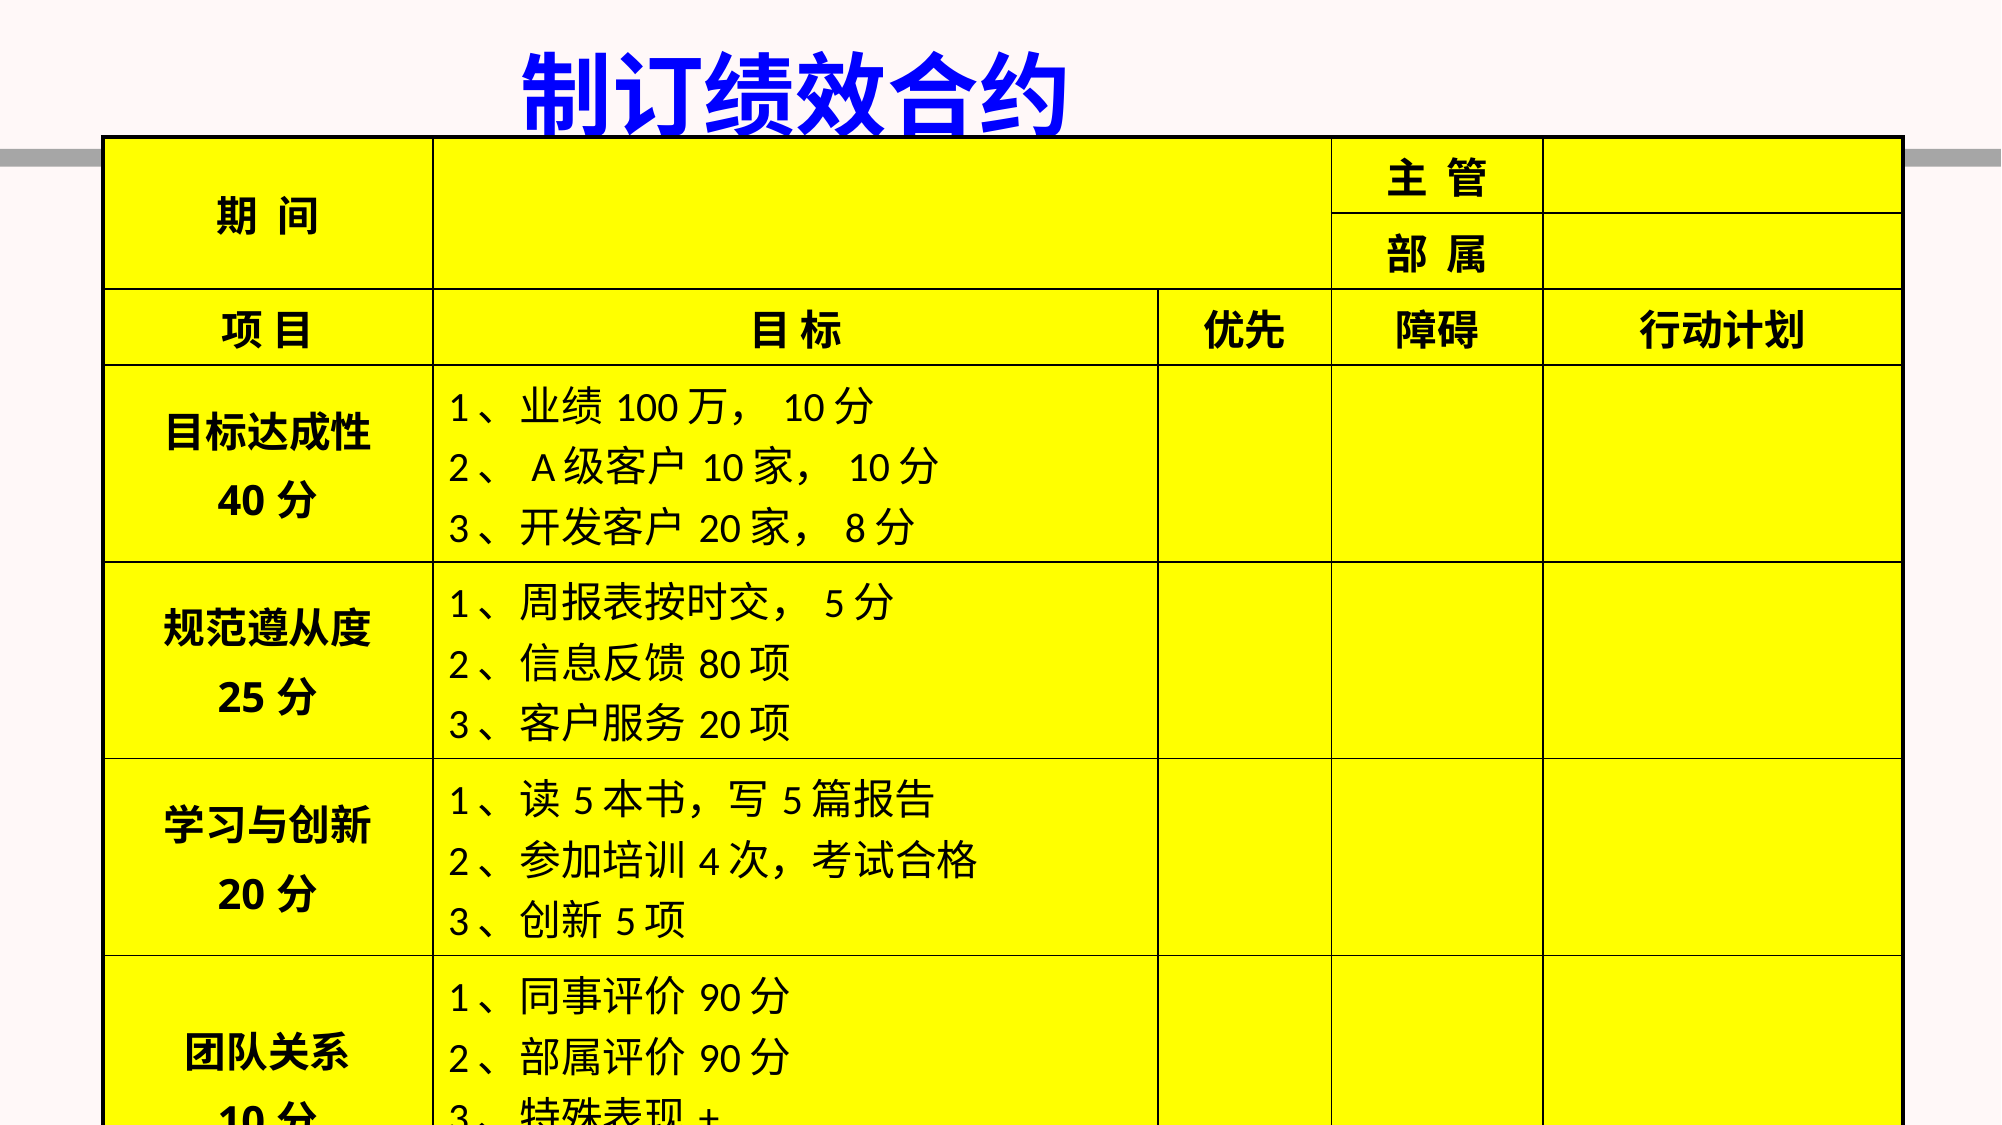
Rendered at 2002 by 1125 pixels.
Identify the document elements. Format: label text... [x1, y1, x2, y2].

table_header [1544, 139, 1901, 212]
table_cell [1332, 563, 1542, 758]
table_cell 1、业绩100万，10分 2、A级客户10家，10分 3、开发客户20家，8分 [434, 366, 1157, 561]
table_cell 1、周报表按时交，5分 2、信息反馈80项 3、客户服务20项 [434, 563, 1157, 758]
table_cell [1544, 366, 1901, 561]
table_cell [1332, 366, 1542, 561]
table_header 期 间 [105, 139, 432, 288]
table_cell 1、同事评价90分 2、部属评价90分 3、特殊表现+ 4、发表论文、献血+ [434, 956, 1157, 1125]
table_cell [1159, 563, 1331, 758]
table_cell 项 目 [105, 290, 432, 364]
table_cell 团队关系 10分 [105, 956, 432, 1125]
table_header [434, 139, 1331, 288]
table_cell [1159, 759, 1331, 955]
table_cell 规范遵从度 25分 [105, 563, 432, 758]
table_cell 障碍 [1332, 290, 1542, 364]
table_cell 学习与创新 20分 [105, 759, 432, 955]
table_header 主 管 [1332, 139, 1542, 212]
table_cell 行动计划 [1544, 290, 1901, 364]
table_cell [1544, 759, 1901, 955]
table_cell 优先 [1159, 290, 1331, 364]
table_cell [1544, 214, 1901, 288]
text_box 制订绩效合约 [456, 30, 1135, 117]
table_cell 目 标 [434, 290, 1157, 364]
table_cell [1332, 956, 1542, 1125]
table_cell 部 属 [1332, 214, 1542, 288]
table_cell [1544, 563, 1901, 758]
table_cell [1159, 956, 1331, 1125]
table_cell [1332, 759, 1542, 955]
table_cell 目标达成性 40分 [105, 366, 432, 561]
table_cell [1159, 366, 1331, 561]
table_cell 1、读5本书，写5篇报告 2、参加培训4次，考试合格 3、创新5项 [434, 759, 1157, 955]
table_cell [1544, 956, 1901, 1125]
